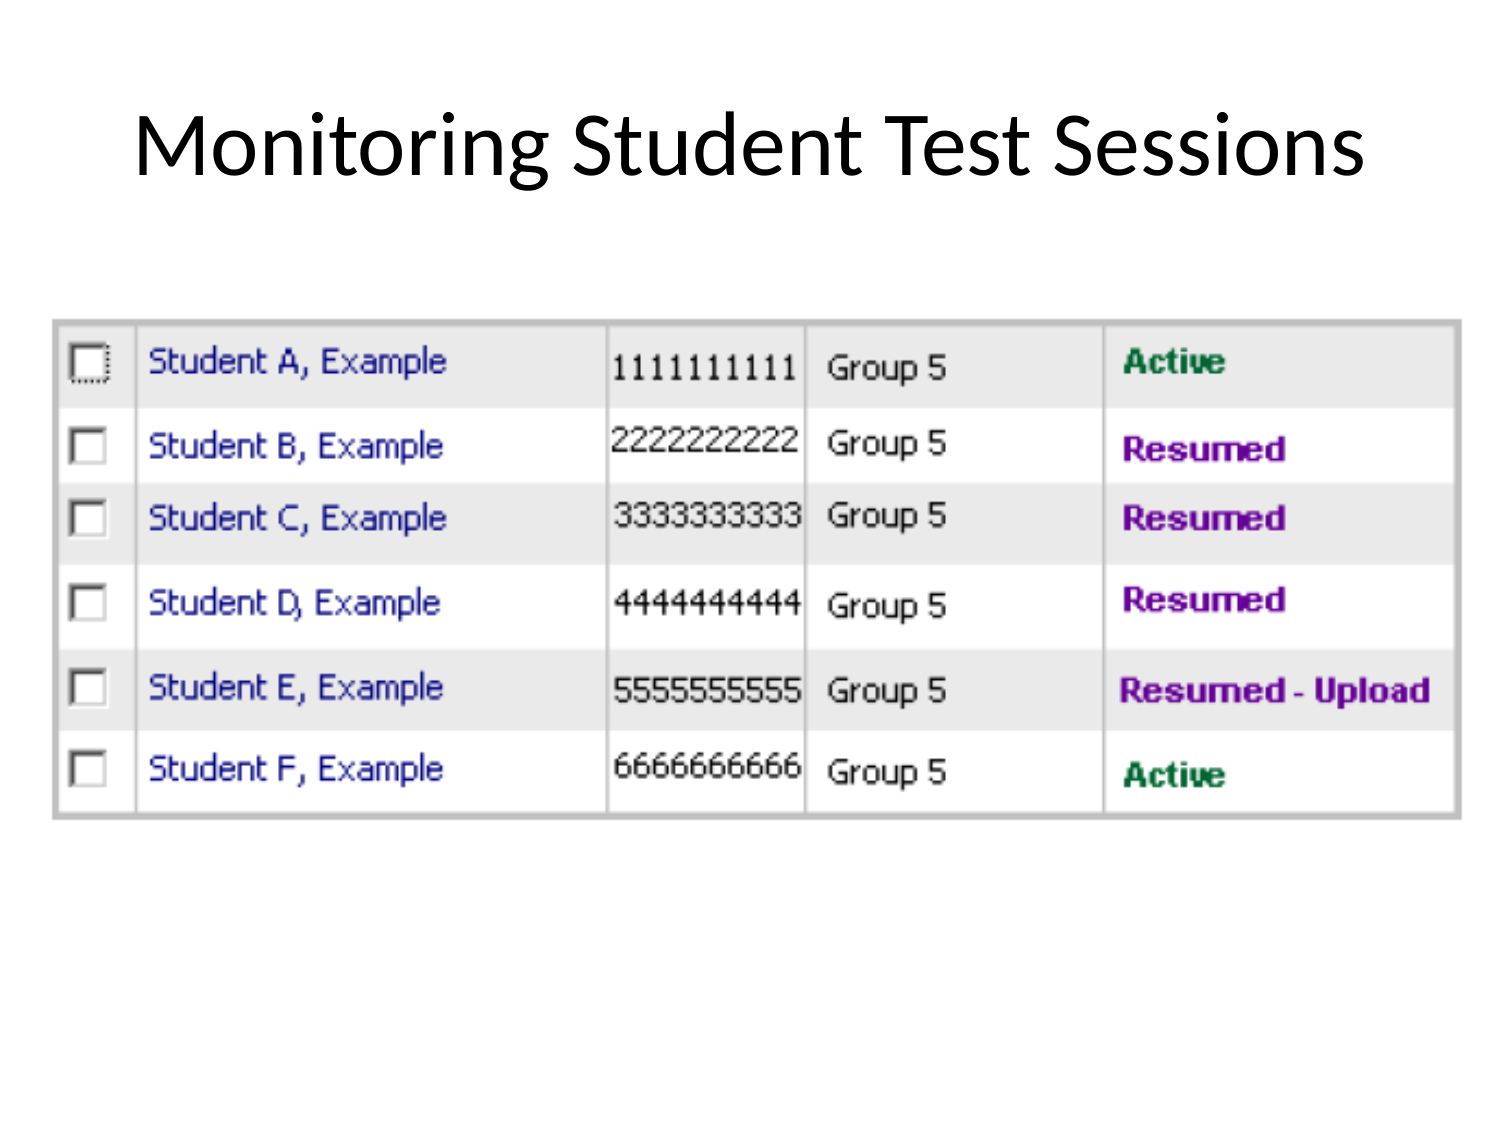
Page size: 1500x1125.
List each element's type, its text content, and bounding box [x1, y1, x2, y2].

title Monitoring Student Test Sessions [75, 45, 1425, 233]
picture [7, 287, 1493, 838]
